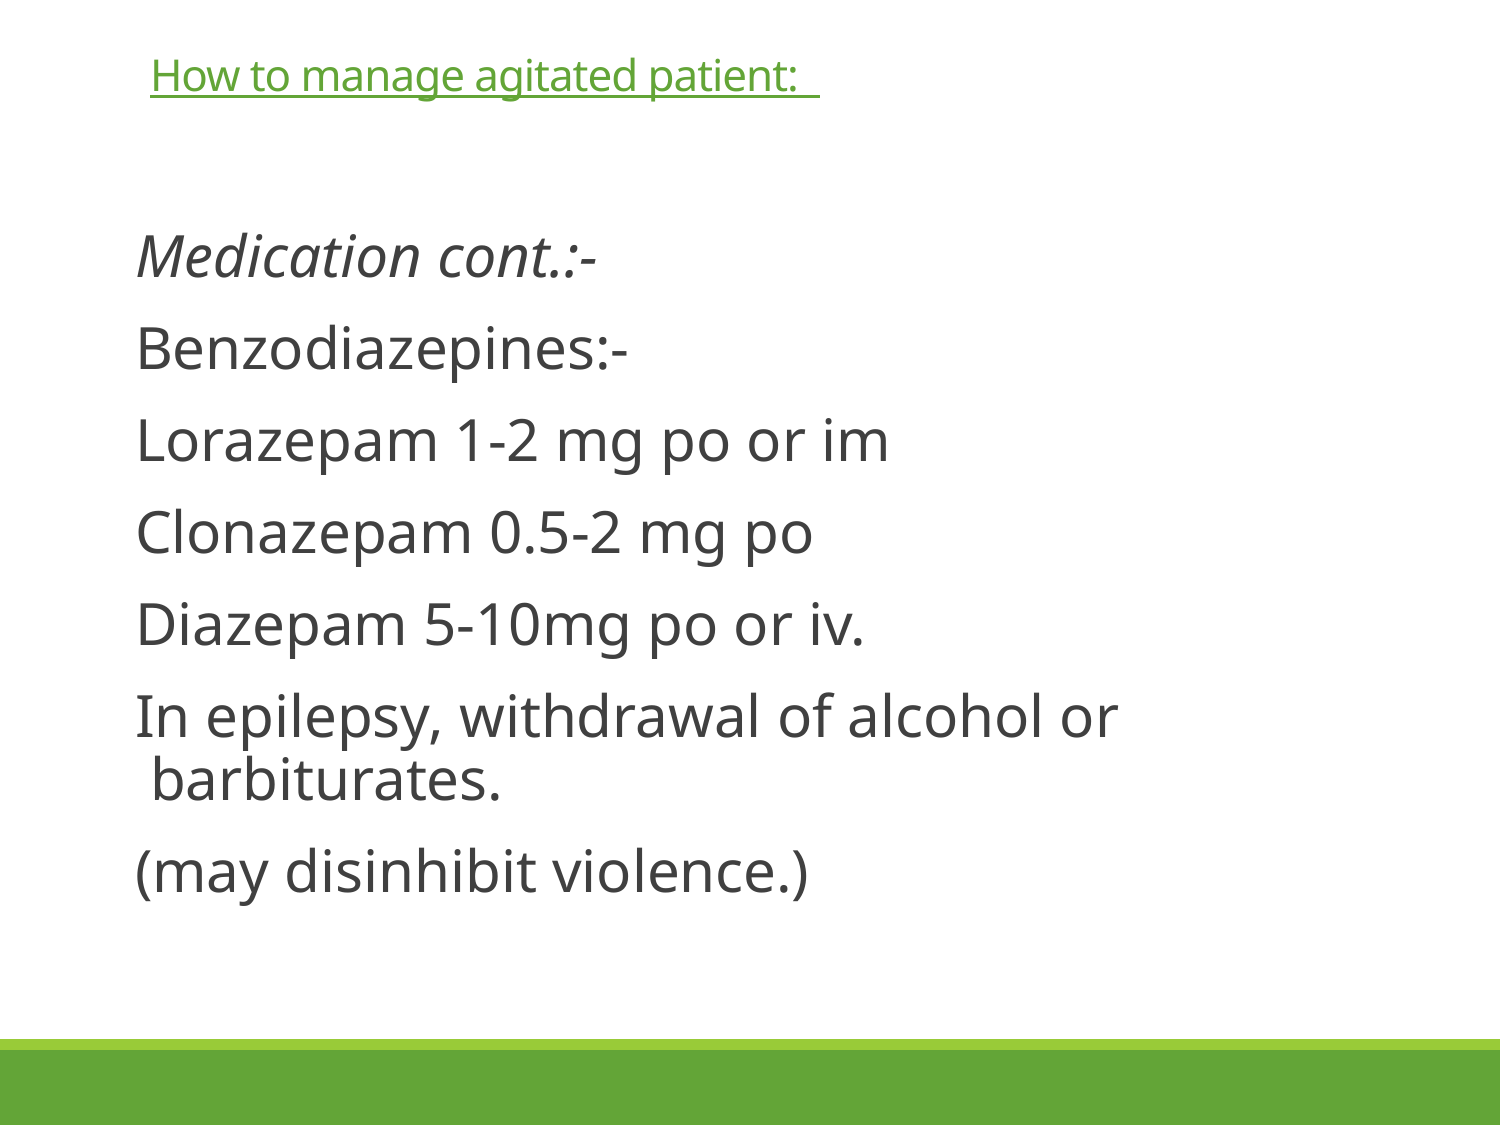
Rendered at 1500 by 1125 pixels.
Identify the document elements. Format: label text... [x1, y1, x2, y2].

title How to manage agitated patient: [135, 47, 1373, 161]
list Medication cont.:- Benzodiazepines:- Lorazepam 1-2 mg po or im Clonazepam 0.5-2 mg po Diazepam 5-10mg po or iv. In epilepsy, withdrawal of alcohol or barbiturates. (may disinhibit violence.) [135, 219, 1373, 963]
